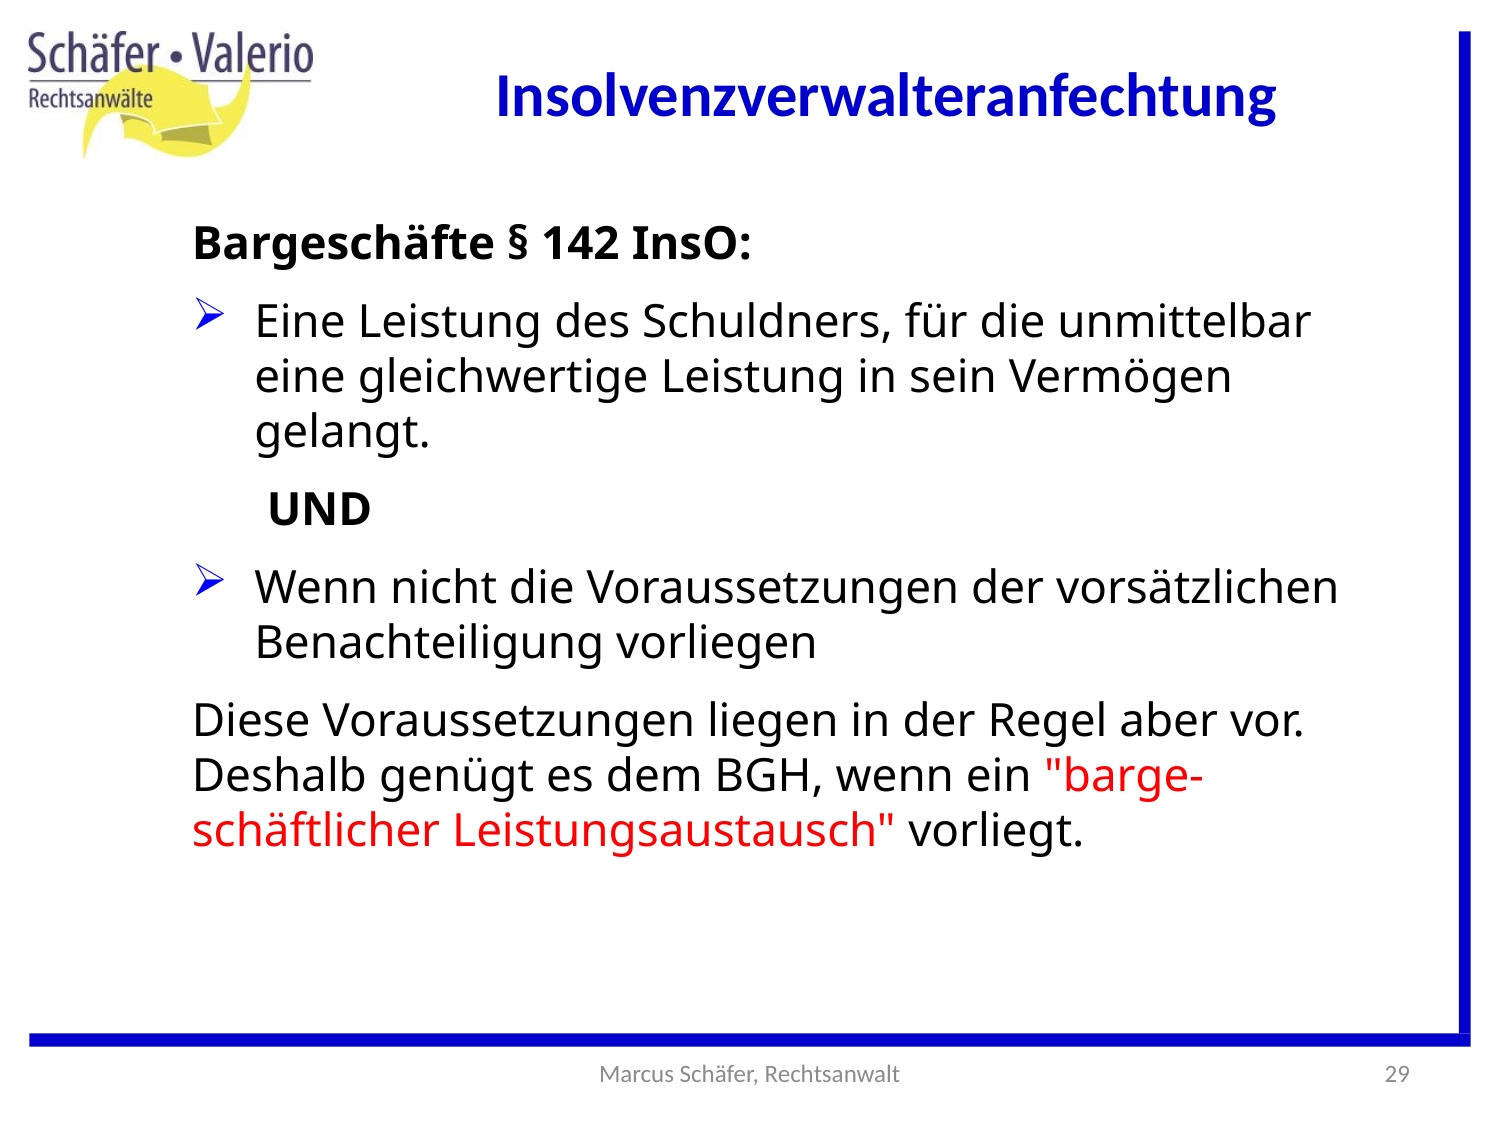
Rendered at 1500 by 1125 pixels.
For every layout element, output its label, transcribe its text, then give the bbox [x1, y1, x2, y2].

slide_number 29 [1074, 1055, 1425, 1103]
footer Marcus Schäfer, Rechtsanwalt [512, 1055, 988, 1103]
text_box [29, 31, 1471, 1048]
picture [28, 31, 314, 160]
